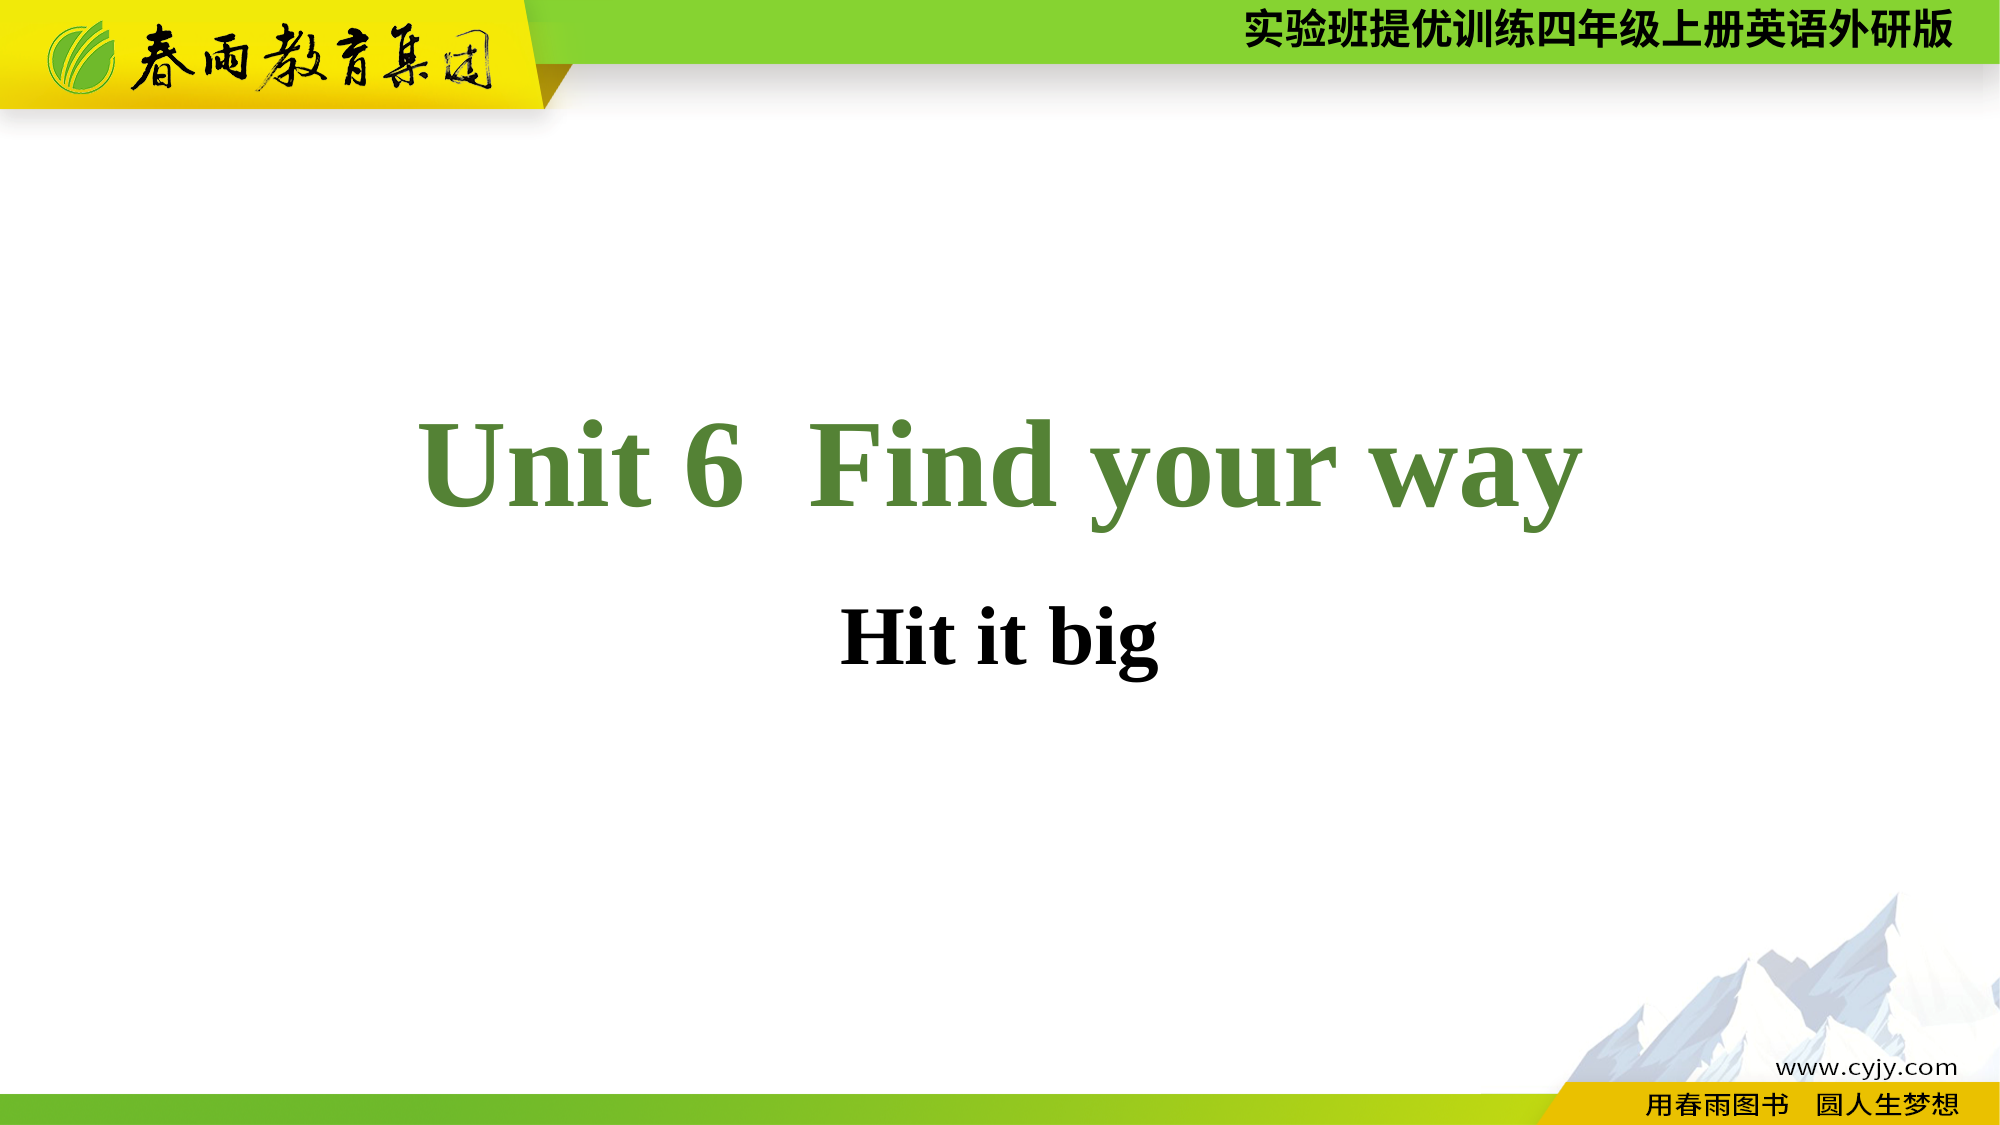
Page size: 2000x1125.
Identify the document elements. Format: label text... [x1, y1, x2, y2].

picture [0, 0, 2000, 298]
text_box Unit 6 Find your way Hit it big [0, 298, 2000, 689]
picture [0, 689, 2000, 1125]
